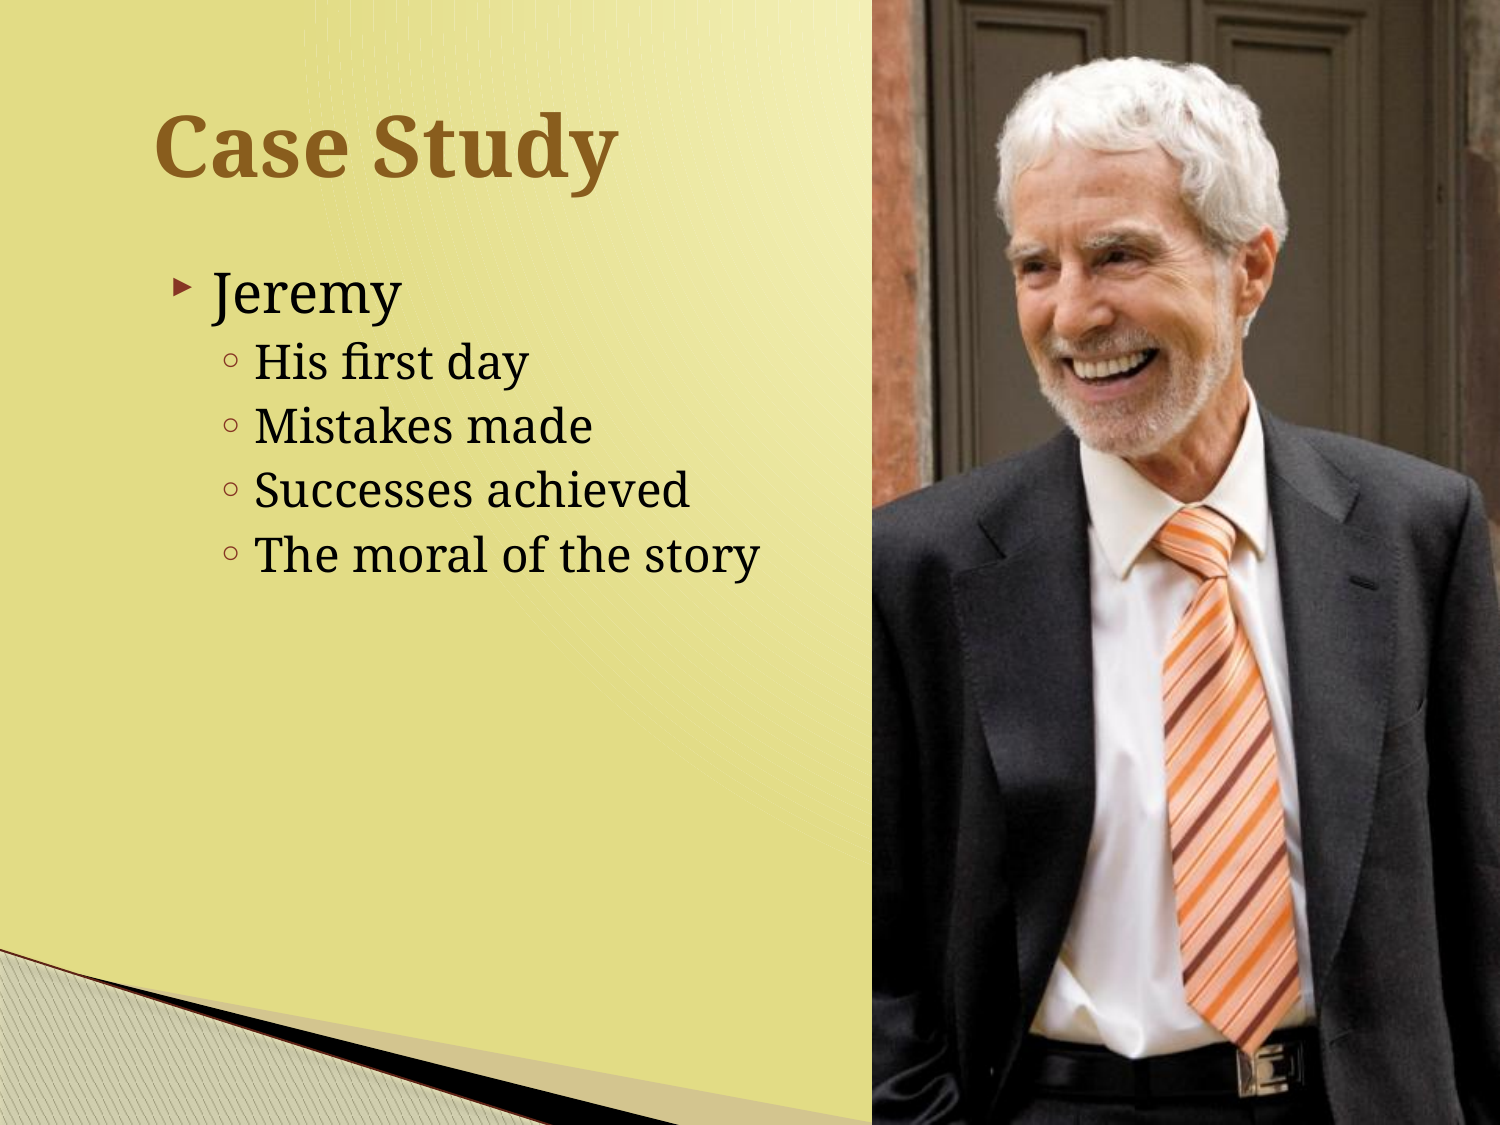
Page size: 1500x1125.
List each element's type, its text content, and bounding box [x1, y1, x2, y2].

list Jeremy His first day Mistakes made Successes achieved The moral of the story [137, 249, 838, 955]
picture [871, 0, 1500, 1125]
title Case Study [137, 50, 838, 238]
